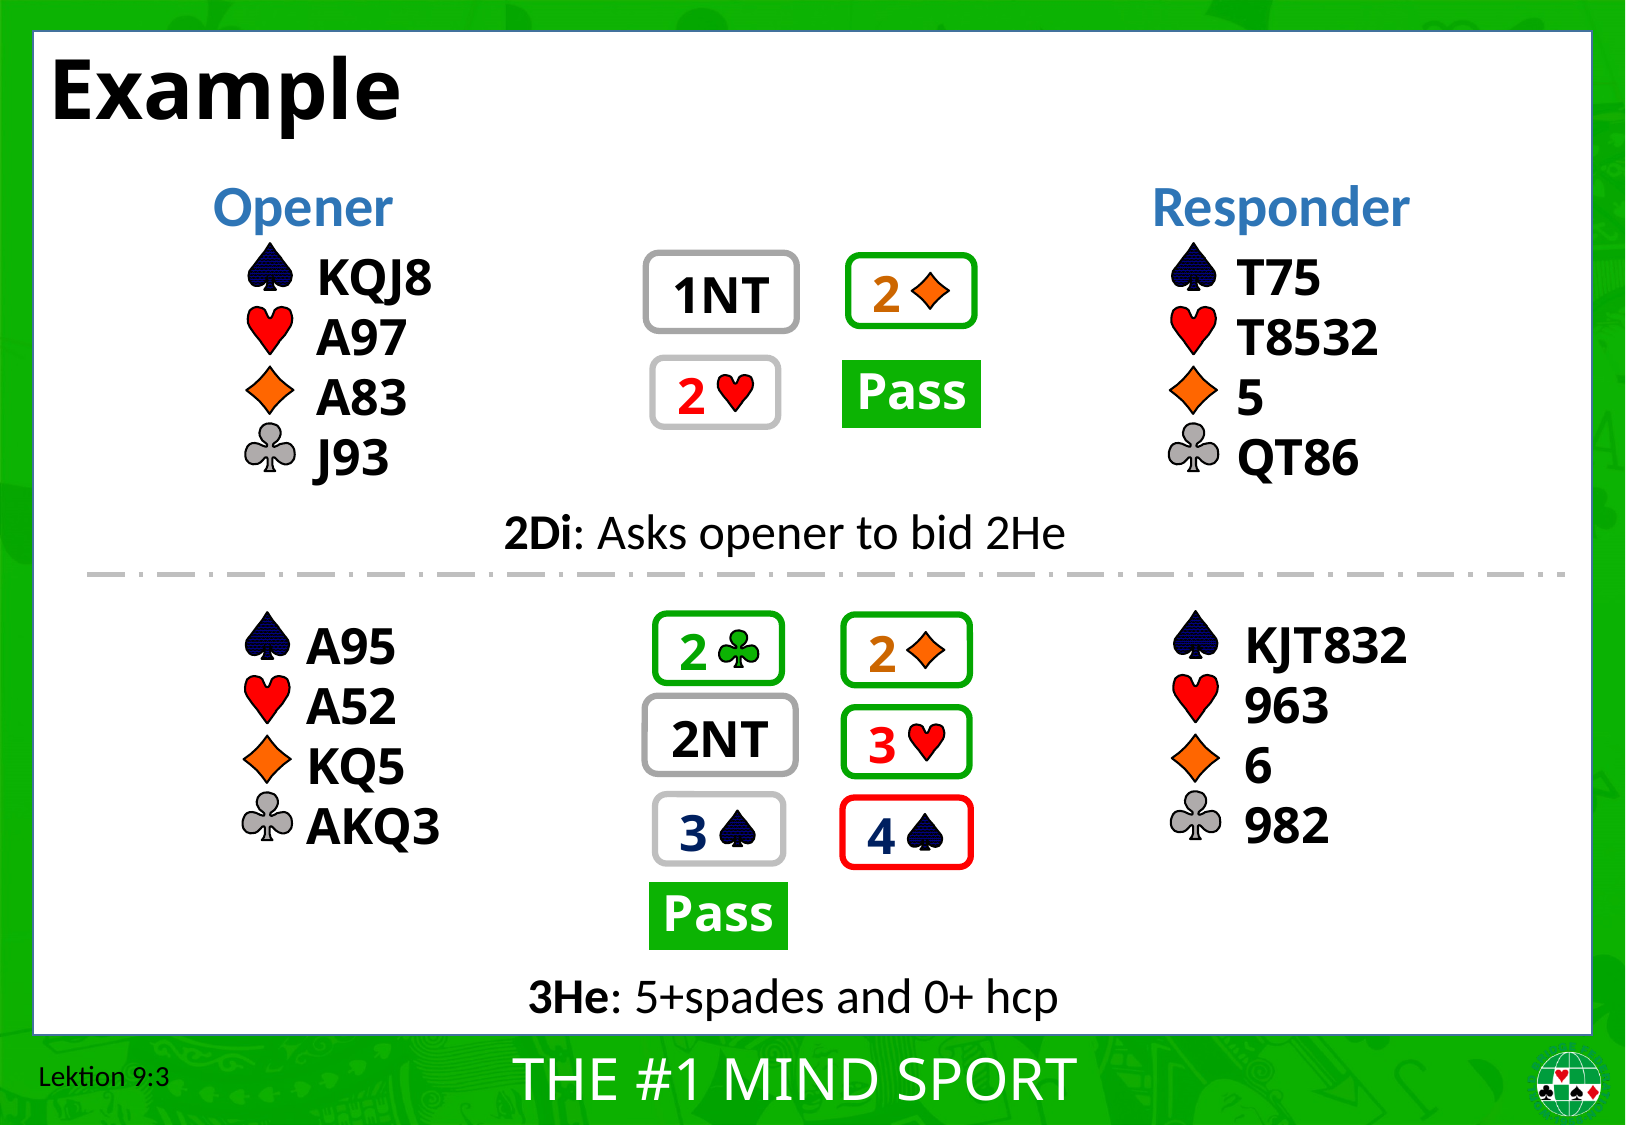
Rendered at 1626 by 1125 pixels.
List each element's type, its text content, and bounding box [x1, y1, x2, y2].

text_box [843, 614, 970, 686]
text_box Pass [842, 360, 981, 428]
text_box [652, 357, 779, 427]
text_box 2Di: Asks opener to bid 2He [488, 503, 1297, 569]
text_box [245, 237, 460, 496]
title Example [33, 39, 1594, 145]
text_box 3He: 5+spades and 0+ hcp [512, 965, 1437, 1031]
text_box 1NT [644, 251, 798, 332]
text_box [655, 794, 784, 864]
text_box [242, 606, 461, 865]
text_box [842, 797, 971, 867]
picture [0, 0, 1626, 1125]
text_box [1168, 237, 1403, 496]
text_box Opener [198, 160, 410, 246]
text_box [848, 255, 975, 327]
text_box Responder [1137, 160, 1427, 246]
text_box Pass [649, 882, 788, 950]
text_box 2NT [643, 694, 797, 775]
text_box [1170, 605, 1438, 864]
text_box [655, 613, 782, 683]
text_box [843, 707, 970, 777]
